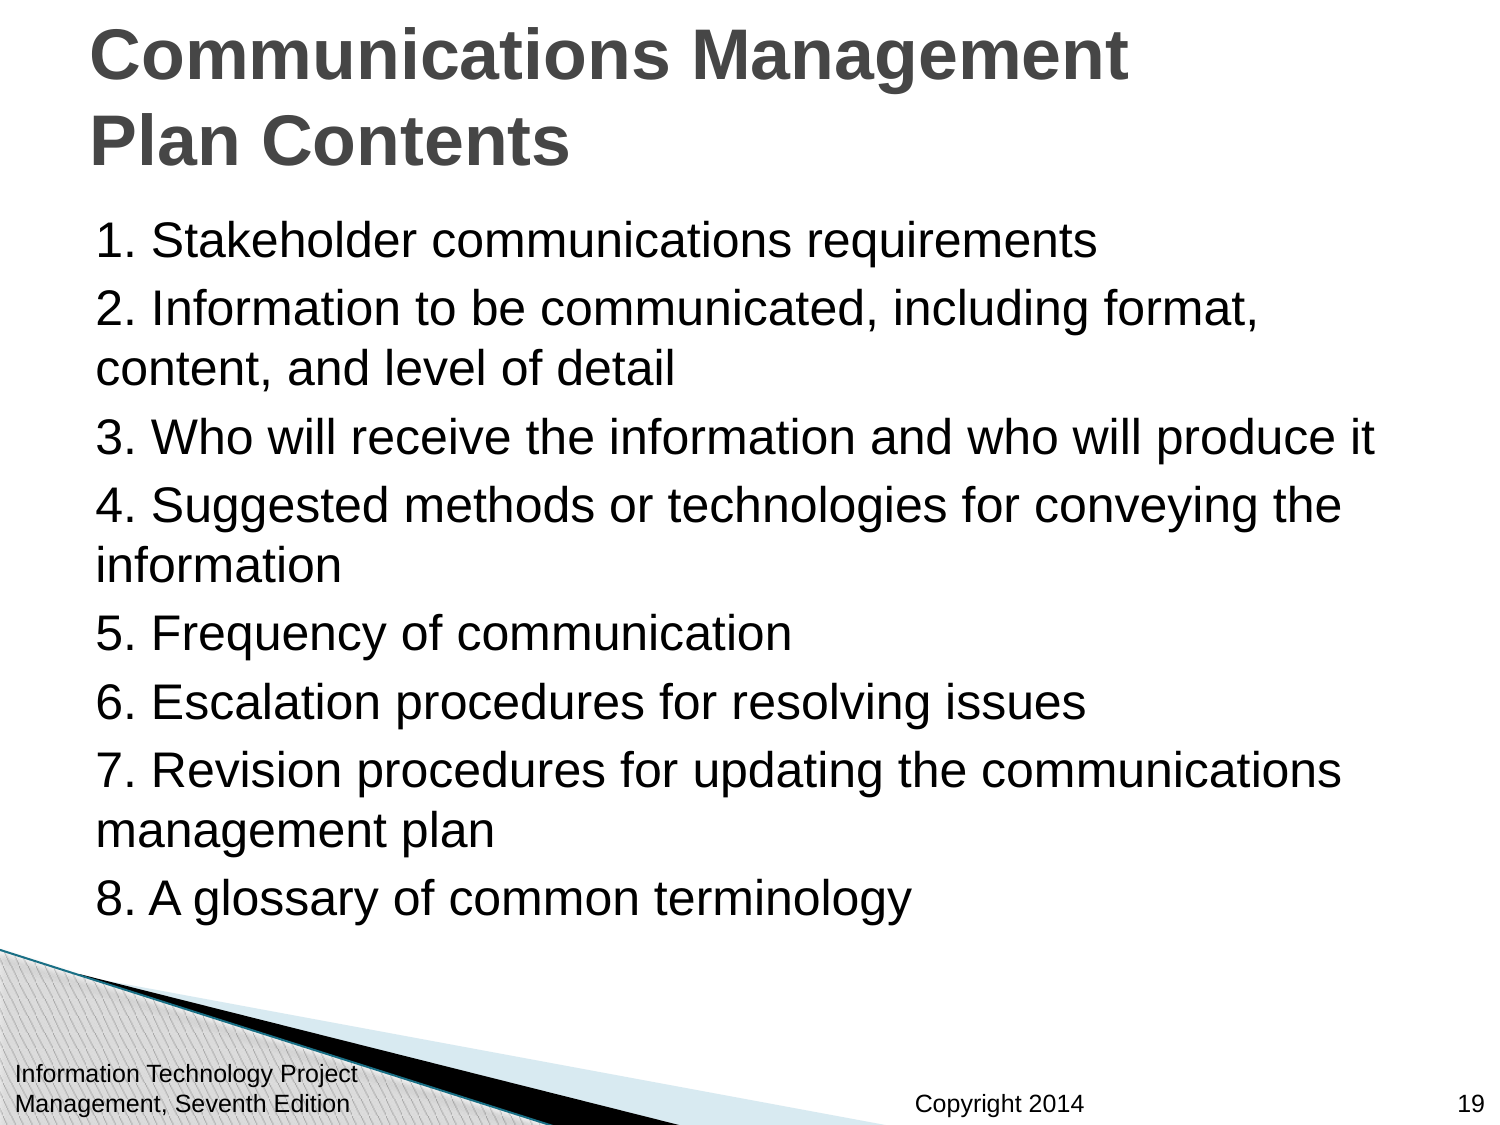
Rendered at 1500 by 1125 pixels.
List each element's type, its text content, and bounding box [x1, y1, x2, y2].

footer Information Technology Project Management, Seventh Edition [0, 1065, 425, 1125]
slide_number 19 [1408, 1065, 1500, 1125]
title Communications Management Plan Contents [75, 0, 1425, 188]
list 1. Stakeholder communications requirements 2. Information to be communicated, including format, content, and level of detail 3. Who will receive the information and who will produce it 4. Suggested methods or technologies for conveying the information 5. Frequency of communication 6. Escalation procedures for resolving issues 7. Revision procedures for updating the communications management plan 8. A glossary of common terminology [62, 199, 1451, 926]
